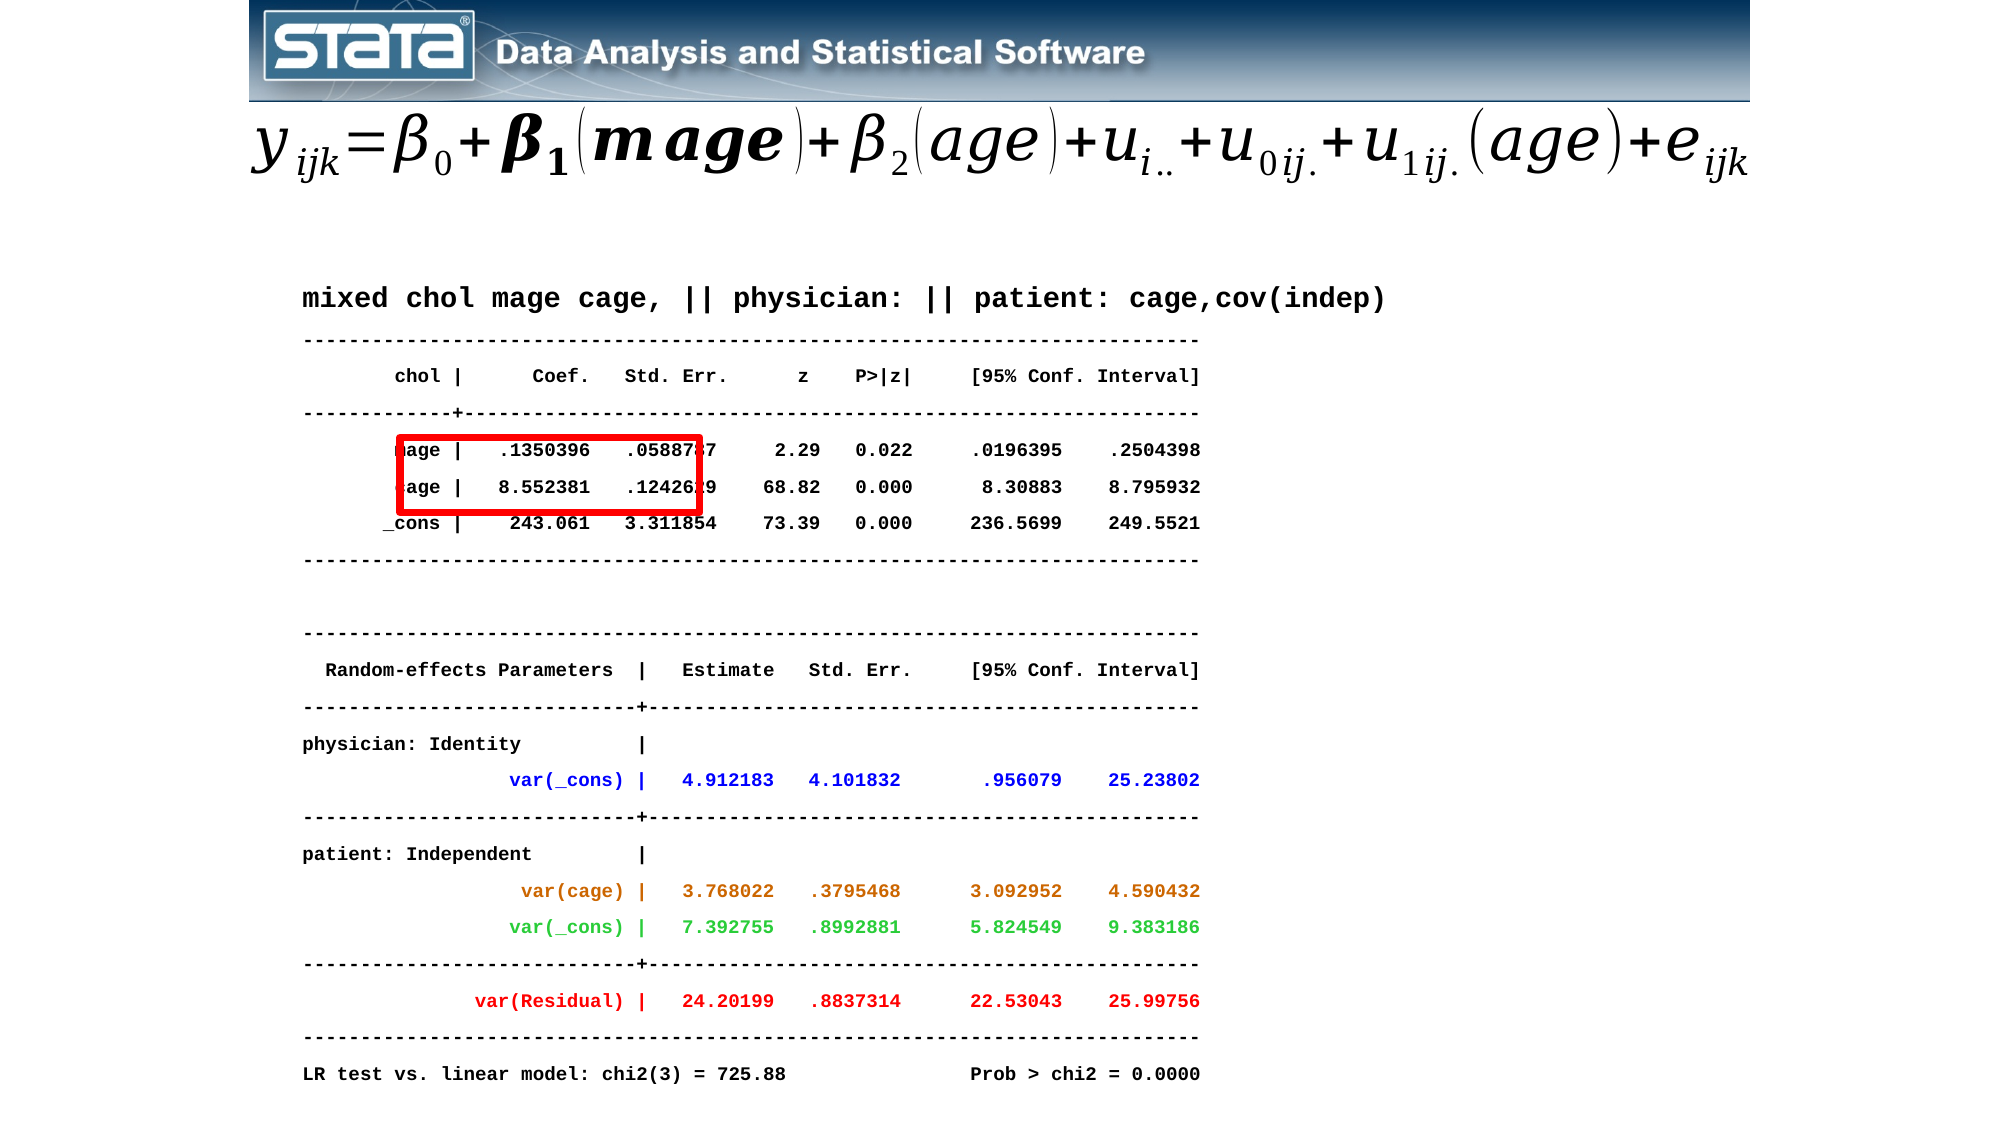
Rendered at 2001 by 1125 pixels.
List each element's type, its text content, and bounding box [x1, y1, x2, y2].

list mixed chol mage cage, || physician: || patient: cage,cov(indep) ------------------------------------------------------------------------------ chol | Coef. Std. Err. z P>|z| [95% Conf. Interval] -------------+---------------------------------------------------------------- mage | .1350396 .0588787 2.29 0.022 .0196395 .2504398 cage | 8.552381 .1242629 68.82 0.000 8.30883 8.795932 _cons | 243.061 3.311854 73.39 0.000 236.5699 249.5521 ------------------------------------------------------------------------------ ------------------------------------------------------------------------------ Random-effects Parameters | Estimate Std. Err. [95% Conf. Interval] -----------------------------+------------------------------------------------ physician: Identity | var(_cons) | 4.912183 4.101832 .956079 25.23802 -----------------------------+------------------------------------------------ patient: Independent | var(cage) | 3.768022 .3795468 3.092952 4.590432 var(_cons) | 7.392755 .8992881 5.824549 9.383186 -----------------------------+------------------------------------------------ var(Residual) | 24.20199 .8837314 22.53043 25.99756 ------------------------------------------------------------------------------ LR test vs. linear model: chi2(3) = 725.88 Prob > chi2 = 0.0000 [287, 275, 1738, 1100]
picture [249, 0, 1750, 102]
text_box [399, 437, 700, 513]
